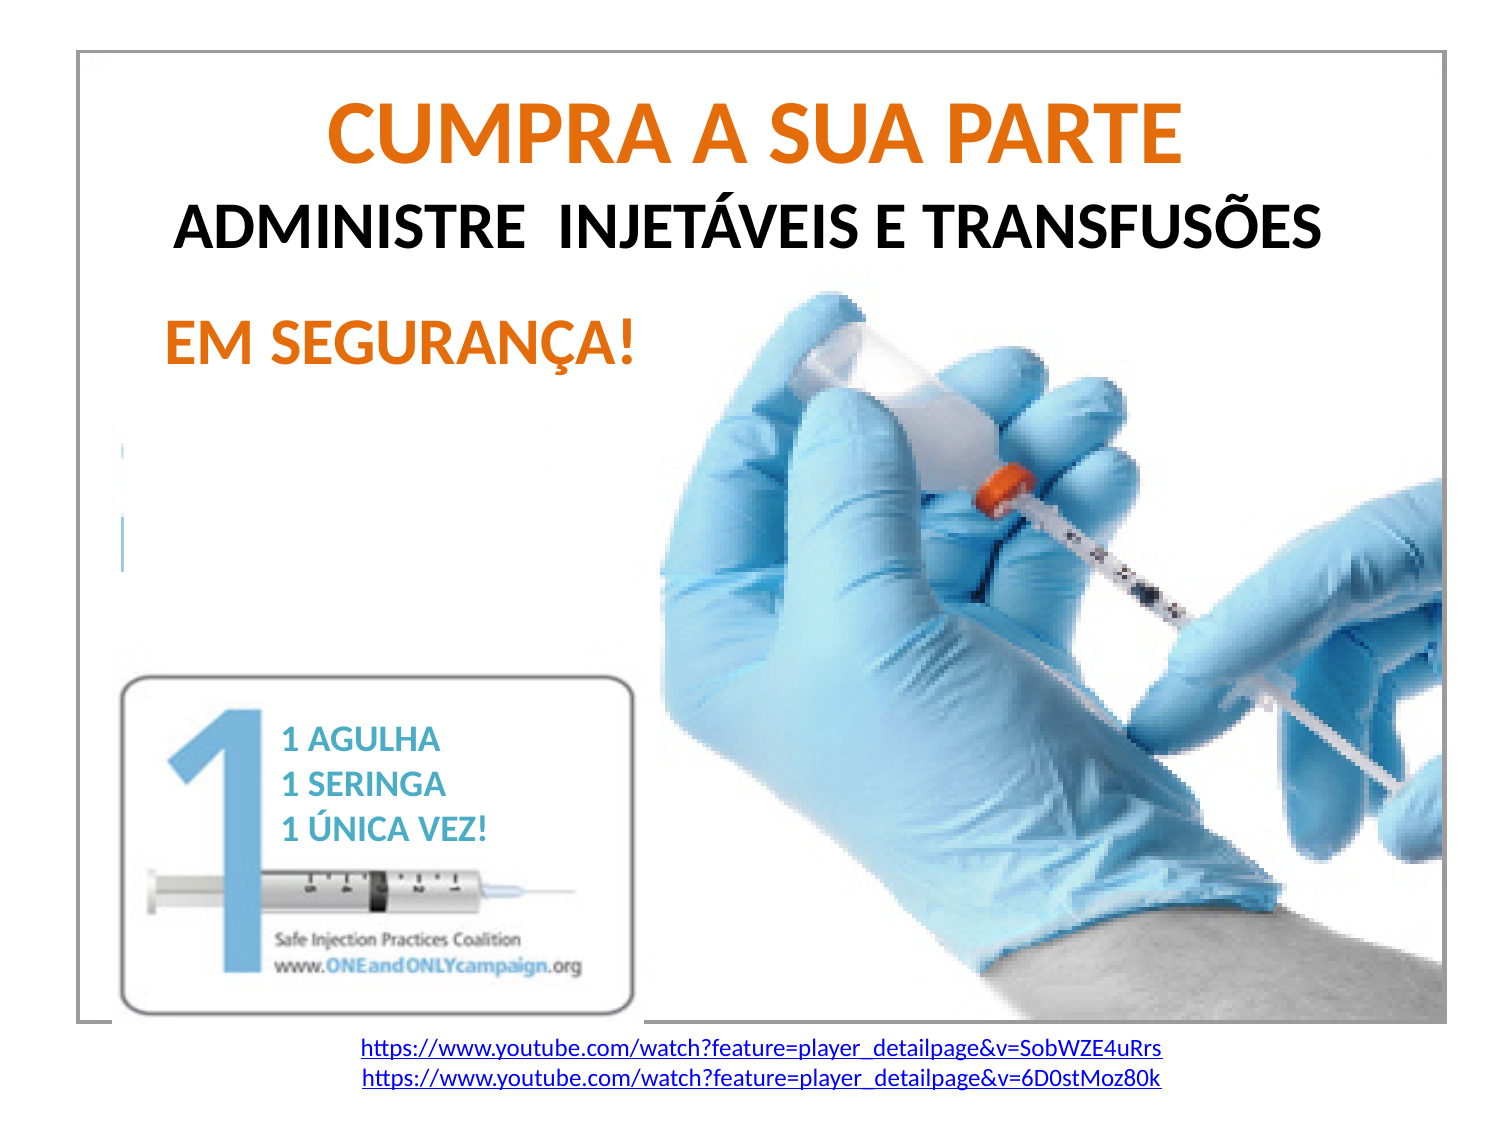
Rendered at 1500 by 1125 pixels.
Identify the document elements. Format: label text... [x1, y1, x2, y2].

text_box https://www.youtube.com/watch?feature=player_detailpage&v=SobWZE4uRrs https://www.youtube.com/watch?feature=player_detailpage&v=6D0stMoz80k [75, 1040, 1449, 1125]
picture [76, 50, 1448, 1024]
